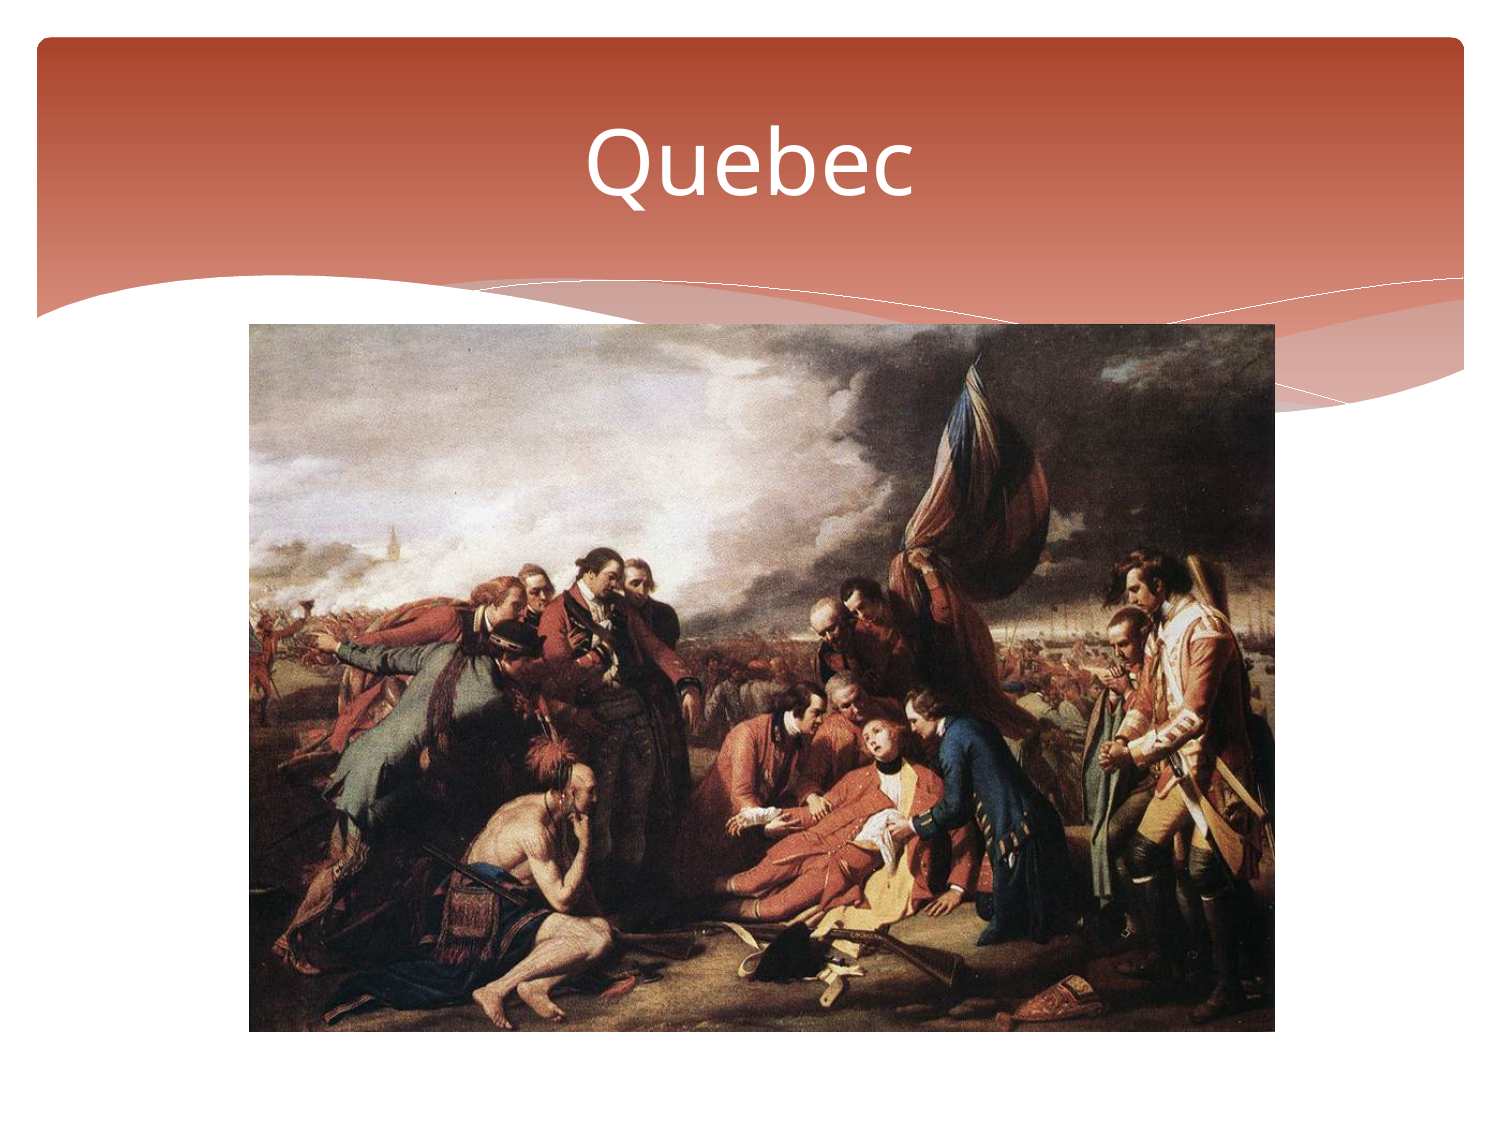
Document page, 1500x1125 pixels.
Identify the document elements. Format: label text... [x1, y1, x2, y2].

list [249, 324, 1276, 1033]
title Quebec [75, 55, 1425, 261]
